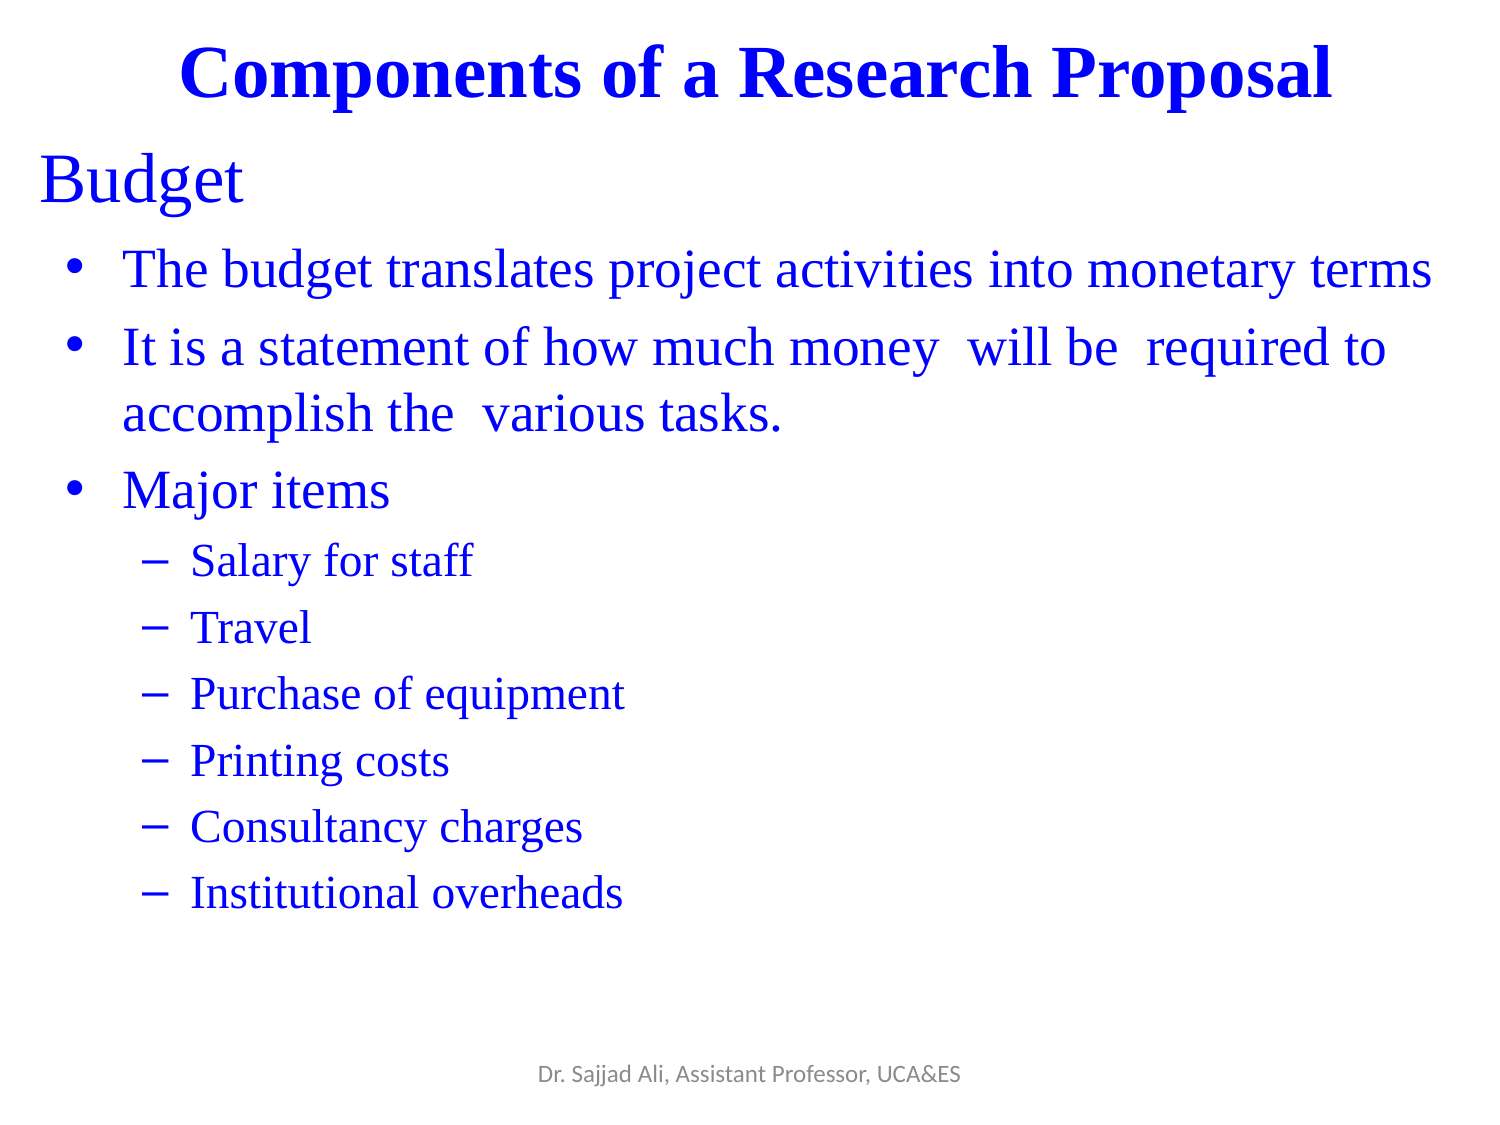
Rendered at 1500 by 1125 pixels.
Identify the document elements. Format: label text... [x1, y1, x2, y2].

text_box Components of a Research Proposal [74, 2, 1438, 133]
list The budget translates project activities into monetary terms It is a statement of how much money will be required to accomplish the various tasks. Major items Salary for staff Travel Purchase of equipment Printing costs Consultancy charges Institutional overheads [50, 224, 1463, 938]
text_box Budget [24, 117, 1300, 230]
footer Dr. Sajjad Ali, Assistant Professor, UCA&ES [512, 1042, 988, 1103]
